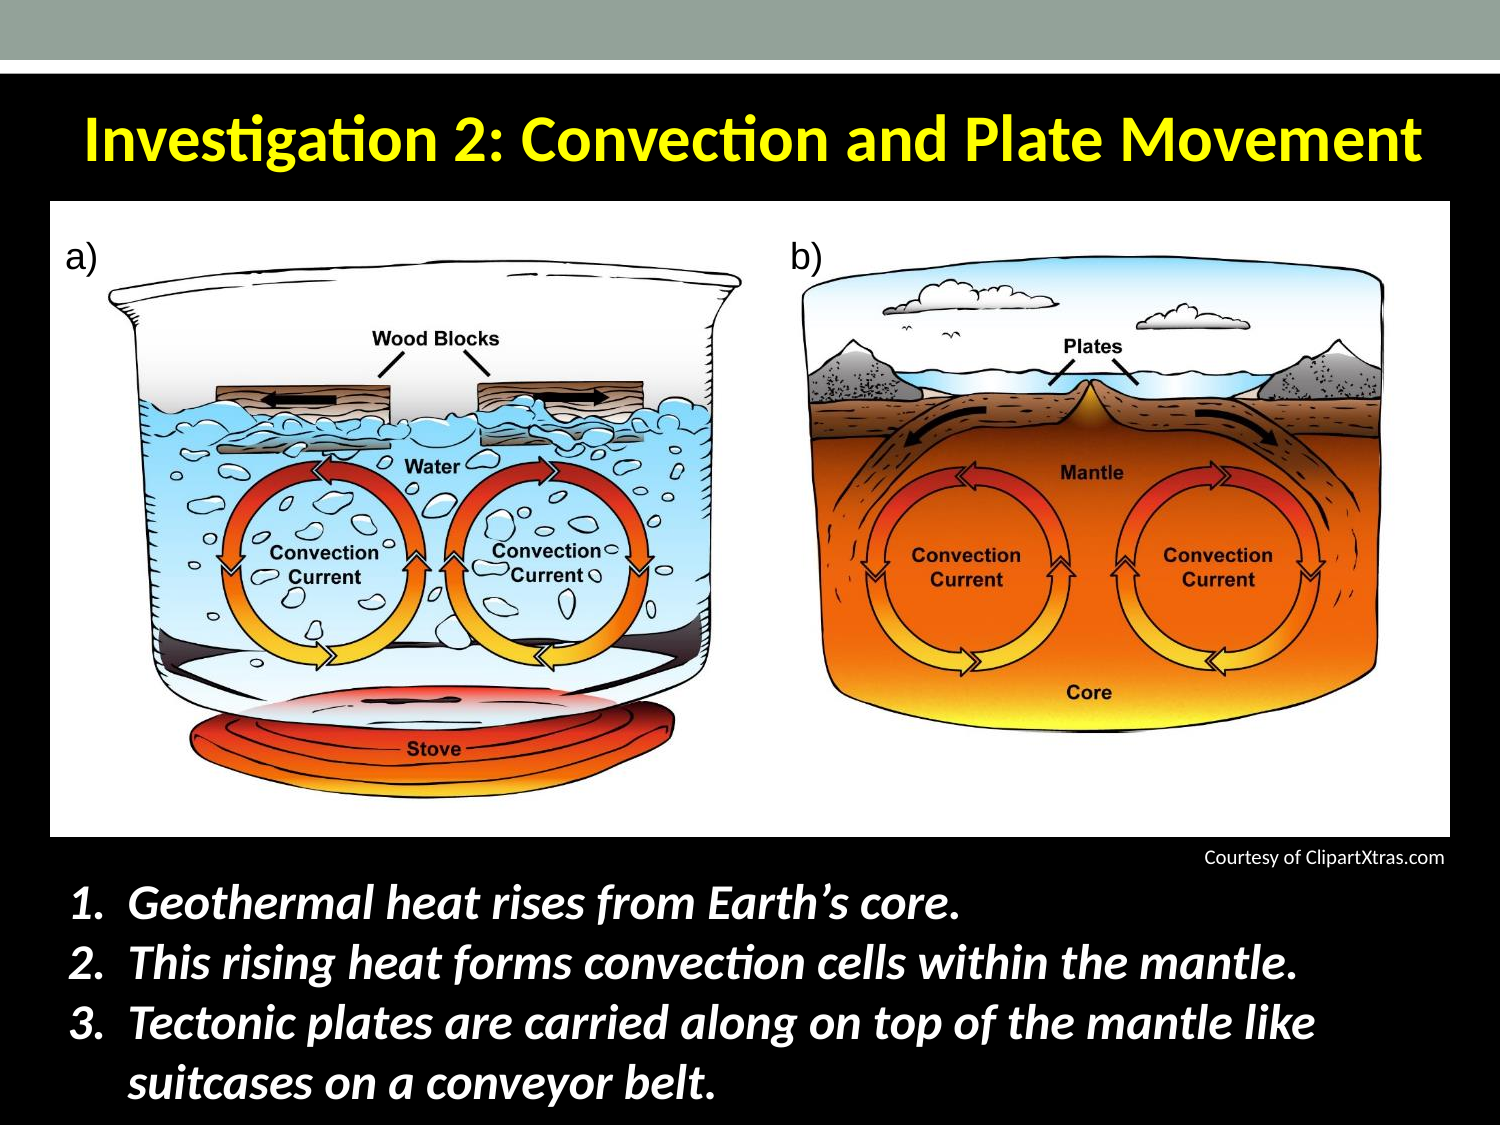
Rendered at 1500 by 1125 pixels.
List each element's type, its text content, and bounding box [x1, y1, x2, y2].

picture [49, 201, 1451, 837]
text_box Geothermal heat rises from Earth’s core. This rising heat forms convection cells within the mantle. Tectonic plates are carried along on top of the mantle like suitcases on a conveyor belt. [53, 862, 1463, 1118]
text_box Courtesy of ClipartXtras.com [1189, 836, 1461, 876]
text_box Investigation 2: Convection and Plate Movement [68, 87, 1440, 183]
